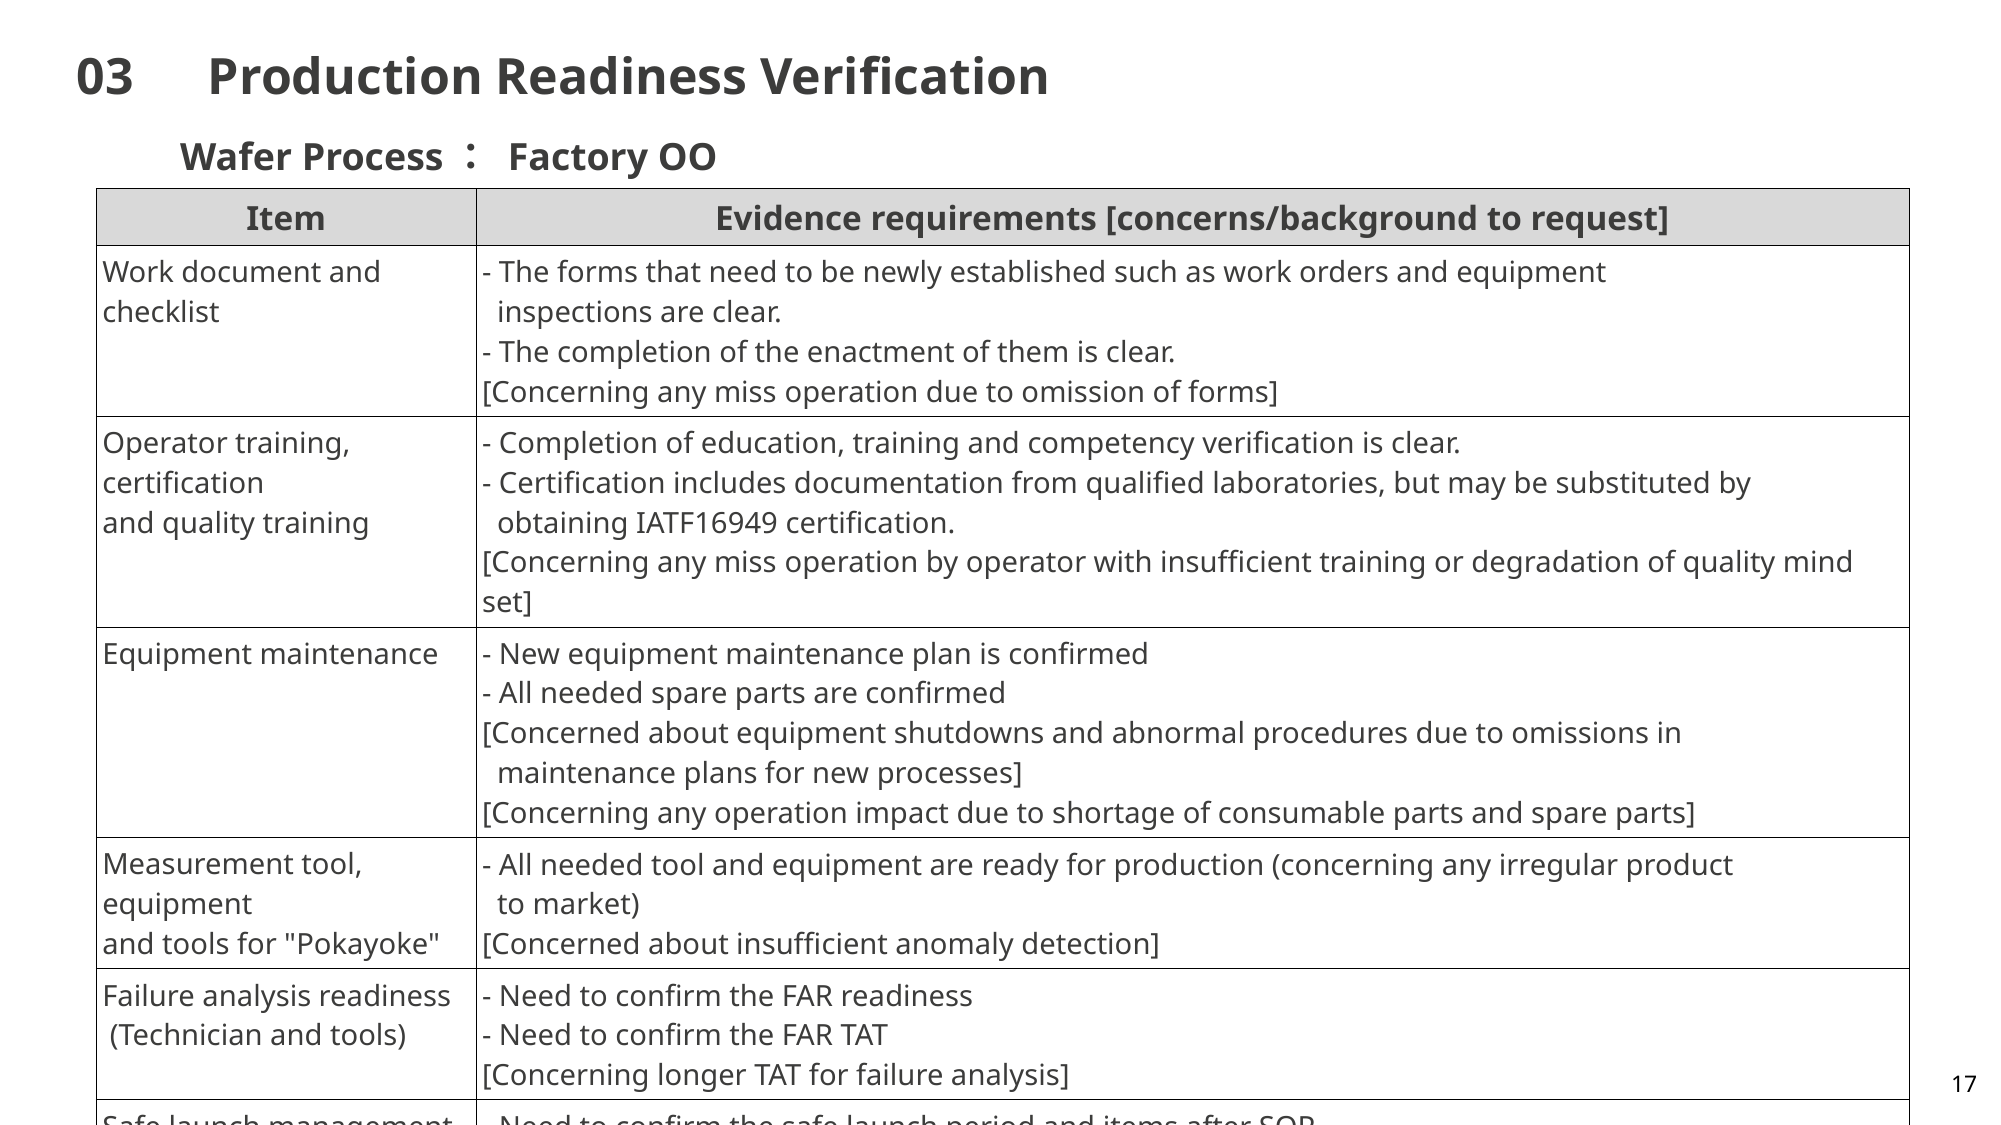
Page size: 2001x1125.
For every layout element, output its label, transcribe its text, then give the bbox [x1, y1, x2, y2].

table_cell - The forms that need to be newly established such as work orders and equipment inspections are clear. - The completion of the enactment of them is clear. [Concerning any miss operation due to omission of forms] [477, 246, 1909, 416]
table_header Item [97, 189, 476, 245]
text_box Wafer Process： Factory OO [165, 125, 1166, 186]
table_cell - New equipment maintenance plan is confirmed - All needed spare parts are confirmed [Concerned about equipment shutdowns and abnormal procedures due to omissions in maintenance plans for new processes] [Concerning any operation impact due to shortage of consumable parts and spare parts] [477, 628, 1909, 837]
table_cell Measurement tool, equipment and tools for "Pokayoke" [97, 838, 476, 968]
table_cell Failure analysis readiness (Technician and tools) [97, 969, 476, 1099]
table_cell Operator training, certification and quality training [97, 417, 476, 627]
title 03 Production Readiness Verification [0, 0, 1877, 123]
table_cell - Completion of education, training and competency verification is clear. - Certification includes documentation from qualified laboratories, but may be substituted by obtaining IATF16949 certification. [Concerning any miss operation by operator with insufficient training or degradation of quality mind set] [477, 417, 1909, 627]
table_cell - Need to confirm the safe launch period and items after SOP [Concerning any unclear definition on safe launch period, quantity and check items] [477, 1100, 1909, 1125]
table_cell - Need to confirm the FAR readiness - Need to confirm the FAR TAT [Concerning longer TAT for failure analysis] [477, 969, 1909, 1099]
table_cell Work document and checklist [97, 246, 476, 416]
table_cell - All needed tool and equipment are ready for production (concerning any irregular product to market) [Concerned about insufficient anomaly detection] [477, 838, 1909, 968]
table_cell Safe launch management [97, 1100, 476, 1125]
table_header Evidence requirements [concerns/background to request] [477, 189, 1909, 245]
table_cell Equipment maintenance [97, 628, 476, 837]
